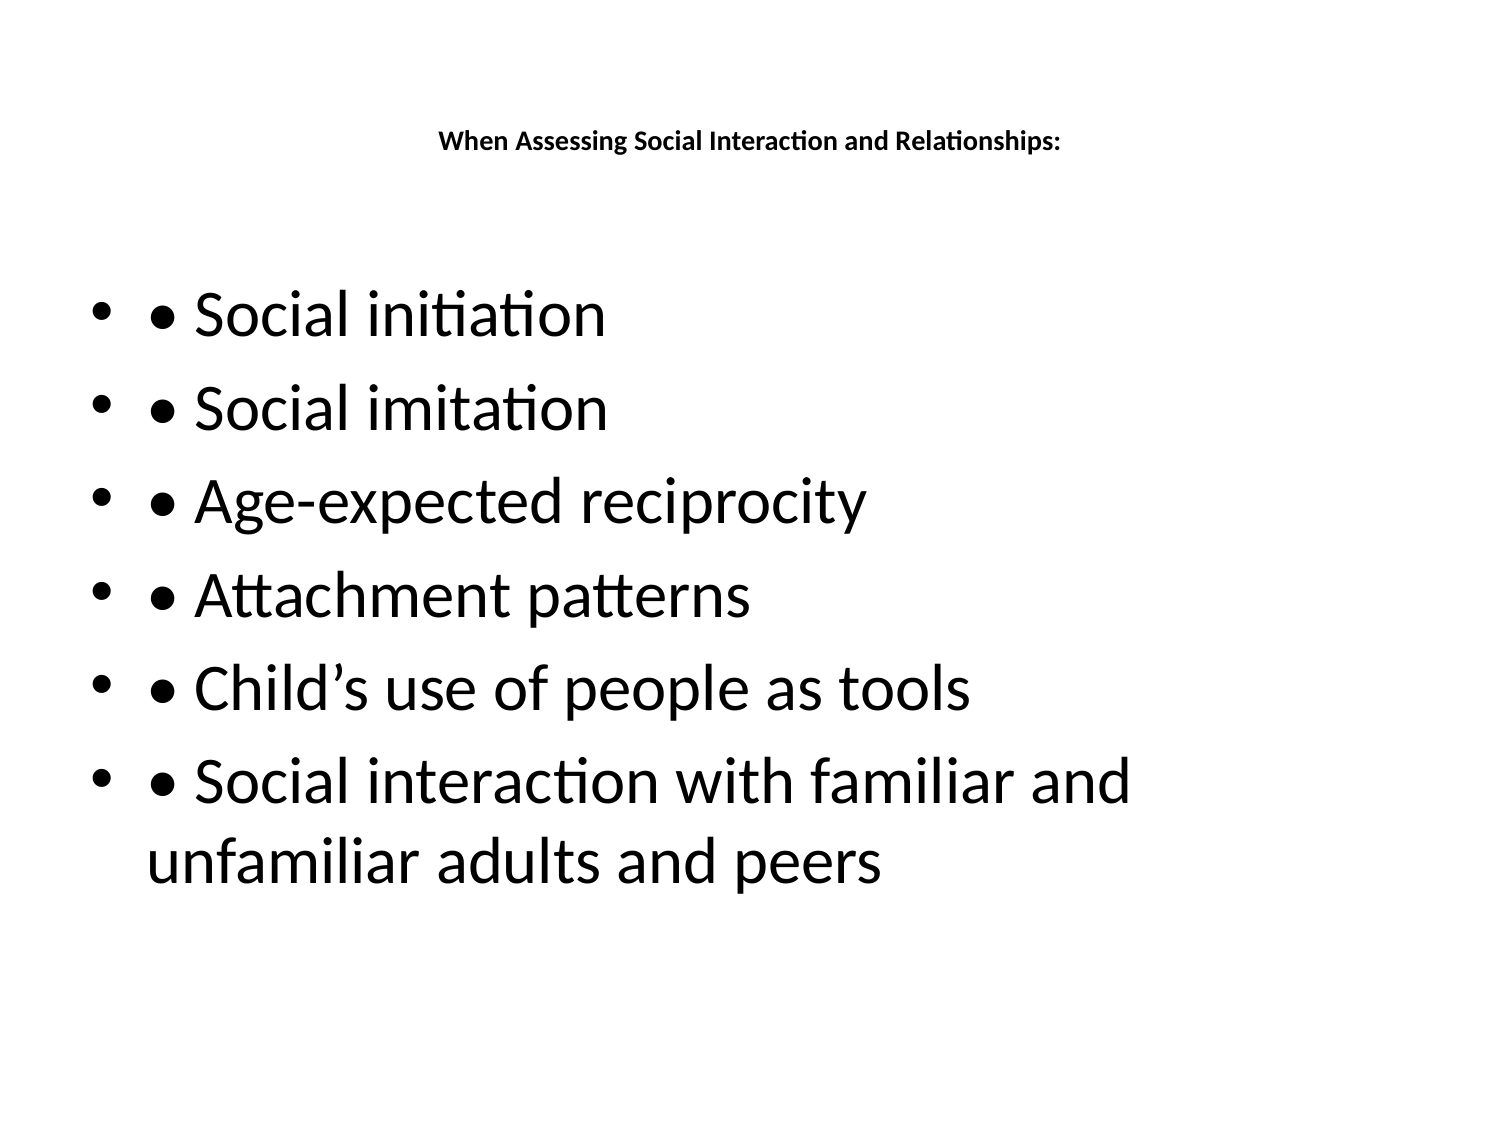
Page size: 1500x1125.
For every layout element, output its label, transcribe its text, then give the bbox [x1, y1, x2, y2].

list • Social initiation • Social imitation • Age-expected reciprocity • Attachment patterns • Child’s use of people as tools • Social interaction with familiar and unfamiliar adults and peers [75, 262, 1425, 1005]
title When Assessing Social Interaction and Relationships: [75, 45, 1425, 233]
